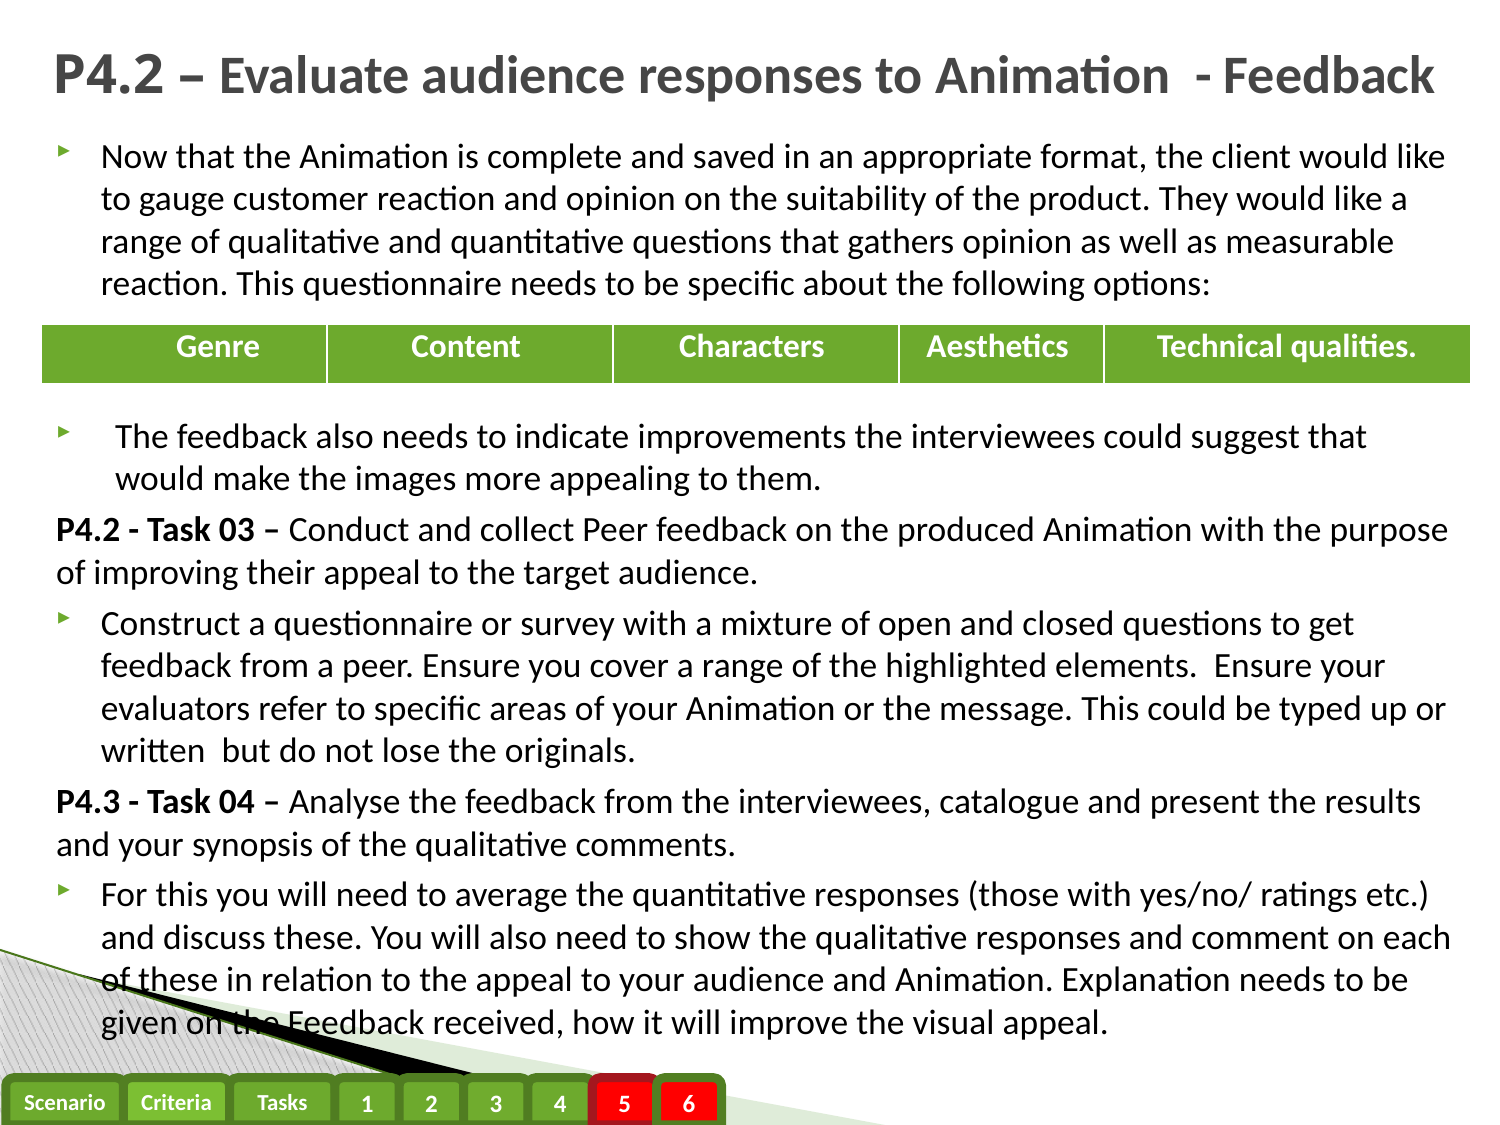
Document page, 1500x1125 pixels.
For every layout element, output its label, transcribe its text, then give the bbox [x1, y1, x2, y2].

table_header Technical qualities. [1105, 325, 1470, 383]
table_header Aesthetics [900, 325, 1103, 383]
title P4.2 – Evaluate audience responses to Animation - Feedback [37, 19, 1471, 126]
table_header Content [328, 325, 612, 383]
list Now that the Animation is complete and saved in an appropriate format, the client would like to gauge customer reaction and opinion on the suitability of the product. They would like a range of qualitative and quantitative questions that gathers opinion as well as measurable reaction. This questionnaire needs to be specific about the following options: The feedback also needs to indicate improvements the interviewees could suggest that would make the images more appealing to them. P4.2 - Task 03 – Conduct and collect Peer feedback on the produced Animation with the purpose of improving their appeal to the target audience. Construct a questionnaire or survey with a mixture of open and closed questions to get feedback from a peer. Ensure you cover a range of the highlighted elements. Ensure your evaluators refer to specific areas of your Animation or the message. This could be typed up or written but do not lose the originals. P4.3 - Task 04 – Analyse the feedback from the interviewees, catalogue and present the results and your synopsis of the qualitative comments. For this you will need to average the quantitative responses (those with yes/no/ ratings etc.) and discuss these. You will also need to show the qualitative responses and comment on each of these in relation to the appeal to your audience and Animation. Explanation needs to be given on the Feedback received, how it will improve the visual appeal. [41, 388, 1471, 1071]
list Now that the Animation is complete and saved in an appropriate format, the client would like to gauge customer reaction and opinion on the suitability of the product. They would like a range of qualitative and quantitative questions that gathers opinion as well as measurable reaction. This questionnaire needs to be specific about the following options: The feedback also needs to indicate improvements the interviewees could suggest that would make the images more appealing to them. P4.2 - Task 03 – Conduct and collect Peer feedback on the produced Animation with the purpose of improving their appeal to the target audience. Construct a questionnaire or survey with a mixture of open and closed questions to get feedback from a peer. Ensure you cover a range of the highlighted elements. Ensure your evaluators refer to specific areas of your Animation or the message. This could be typed up or written but do not lose the originals. P4.3 - Task 04 – Analyse the feedback from the interviewees, catalogue and present the results and your synopsis of the qualitative comments. For this you will need to average the quantitative responses (those with yes/no/ ratings etc.) and discuss these. You will also need to show the qualitative responses and comment on each of these in relation to the appeal to your audience and Animation. Explanation needs to be given on the Feedback received, how it will improve the visual appeal. [41, 126, 1471, 324]
table_header Characters [614, 325, 898, 383]
table_header Genre [42, 325, 326, 383]
